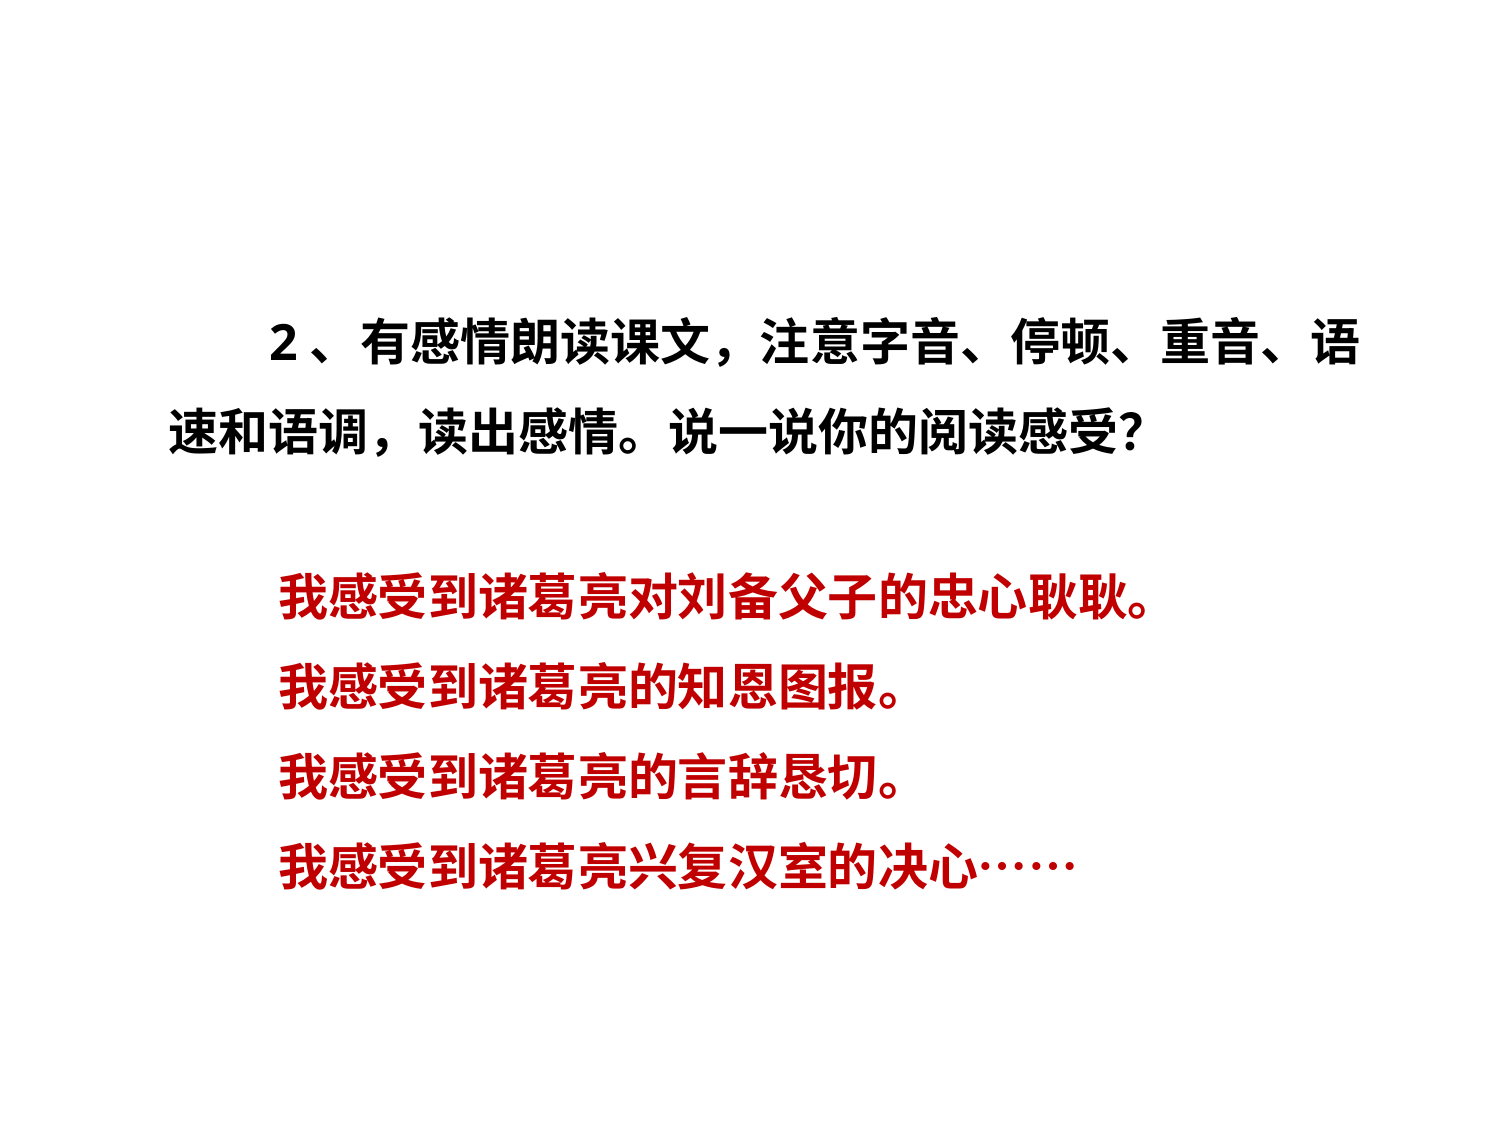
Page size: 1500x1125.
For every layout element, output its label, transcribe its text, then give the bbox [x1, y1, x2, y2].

text_box 2、有感情朗读课文，注意字音、停顿、重音、语速和语调，读出感情。说一说你的阅读感受？ 我感受到诸葛亮对刘备父子的忠心耿耿。 我感受到诸葛亮的知恩图报。 我感受到诸葛亮的言辞恳切。 我感受到诸葛亮兴复汉室的决心…… [153, 273, 1409, 903]
